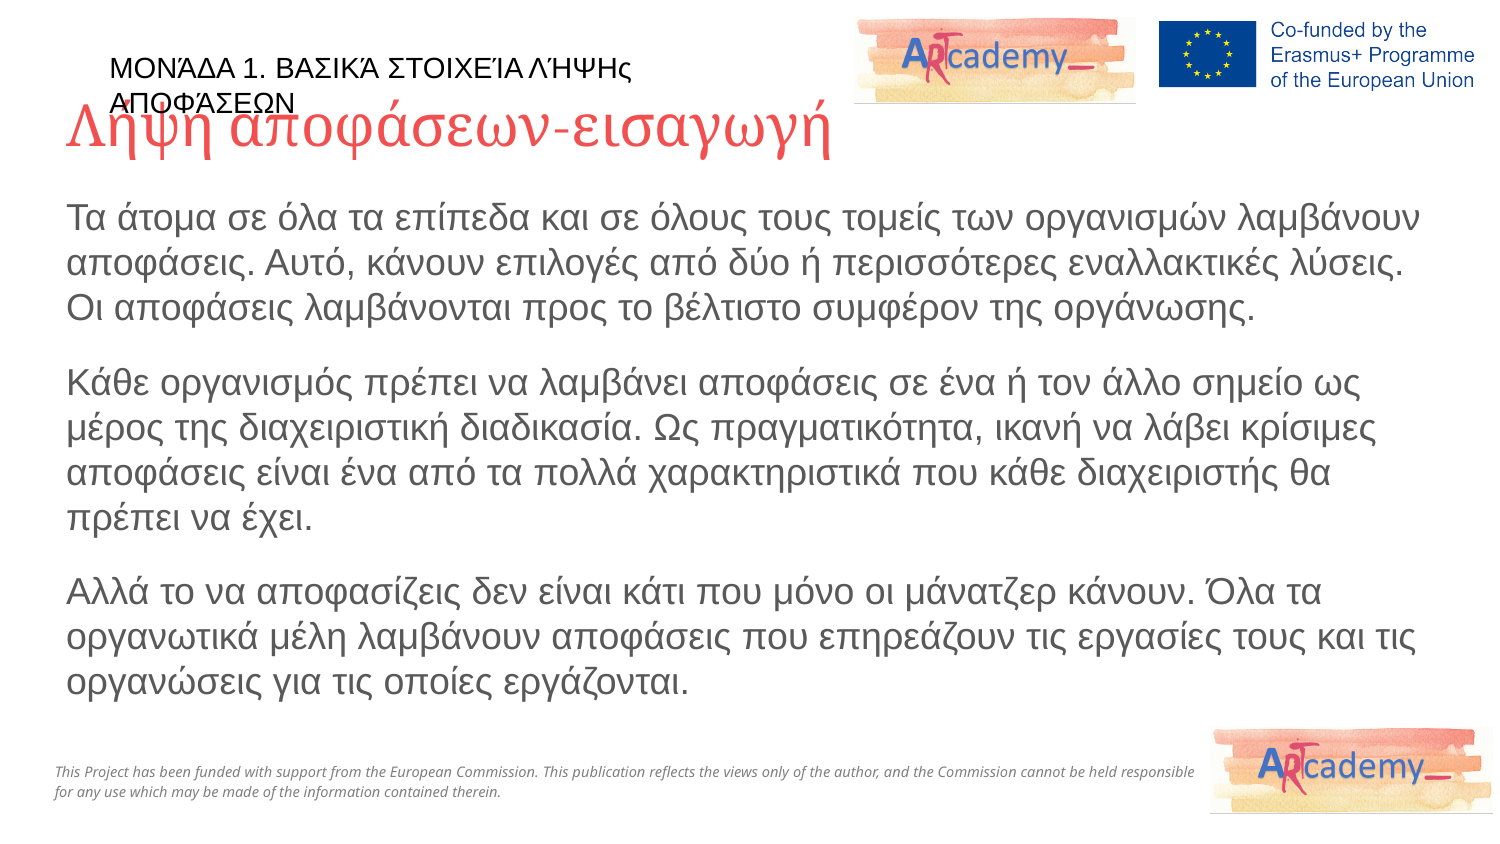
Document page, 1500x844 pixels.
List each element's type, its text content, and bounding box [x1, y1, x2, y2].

title Λήψη αποφάσεων-εισαγωγή [51, 72, 1449, 167]
list Τα άτομα σε όλα τα επίπεδα και σε όλους τους τομείς των οργανισμών λαμβάνουν αποφάσεις. Αυτό, κάνουν επιλογές από δύο ή περισσότερες εναλλακτικές λύσεις. Οι αποφάσεις λαμβάνονται προς το βέλτιστο συμφέρον της οργάνωσης. Κάθε οργανισμός πρέπει να λαμβάνει αποφάσεις σε ένα ή τον άλλο σημείο ως μέρος της διαχειριστική διαδικασία. Ως πραγματικότητα, ικανή να λάβει κρίσιμες αποφάσεις είναι ένα από τα πολλά χαρακτηριστικά που κάθε διαχειριστής θα πρέπει να έχει. Αλλά το να αποφασίζεις δεν είναι κάτι που μόνο οι μάνατζερ κάνουν. Όλα τα οργανωτικά μέλη λαμβάνουν αποφάσεις που επηρεάζουν τις εργασίες τους και τις οργανώσεις για τις οποίες εργάζονται. [51, 178, 1449, 739]
picture [1210, 709, 1493, 844]
text_box ΜΟΝΆΔΑ 1. ΒΑΣΙΚΆ ΣΤΟΙΧΕΊΑ ΛΉΨΗς ΑΠΟΦΆΣΕΩΝ [94, 42, 811, 162]
picture [1158, 21, 1474, 91]
picture [854, 0, 1137, 134]
text_box This Project has been funded with support from the European Commission. This publication reflects the views only of the author, and the Commission cannot be held responsible for any use which may be made of the information contained therein. [39, 754, 1205, 799]
